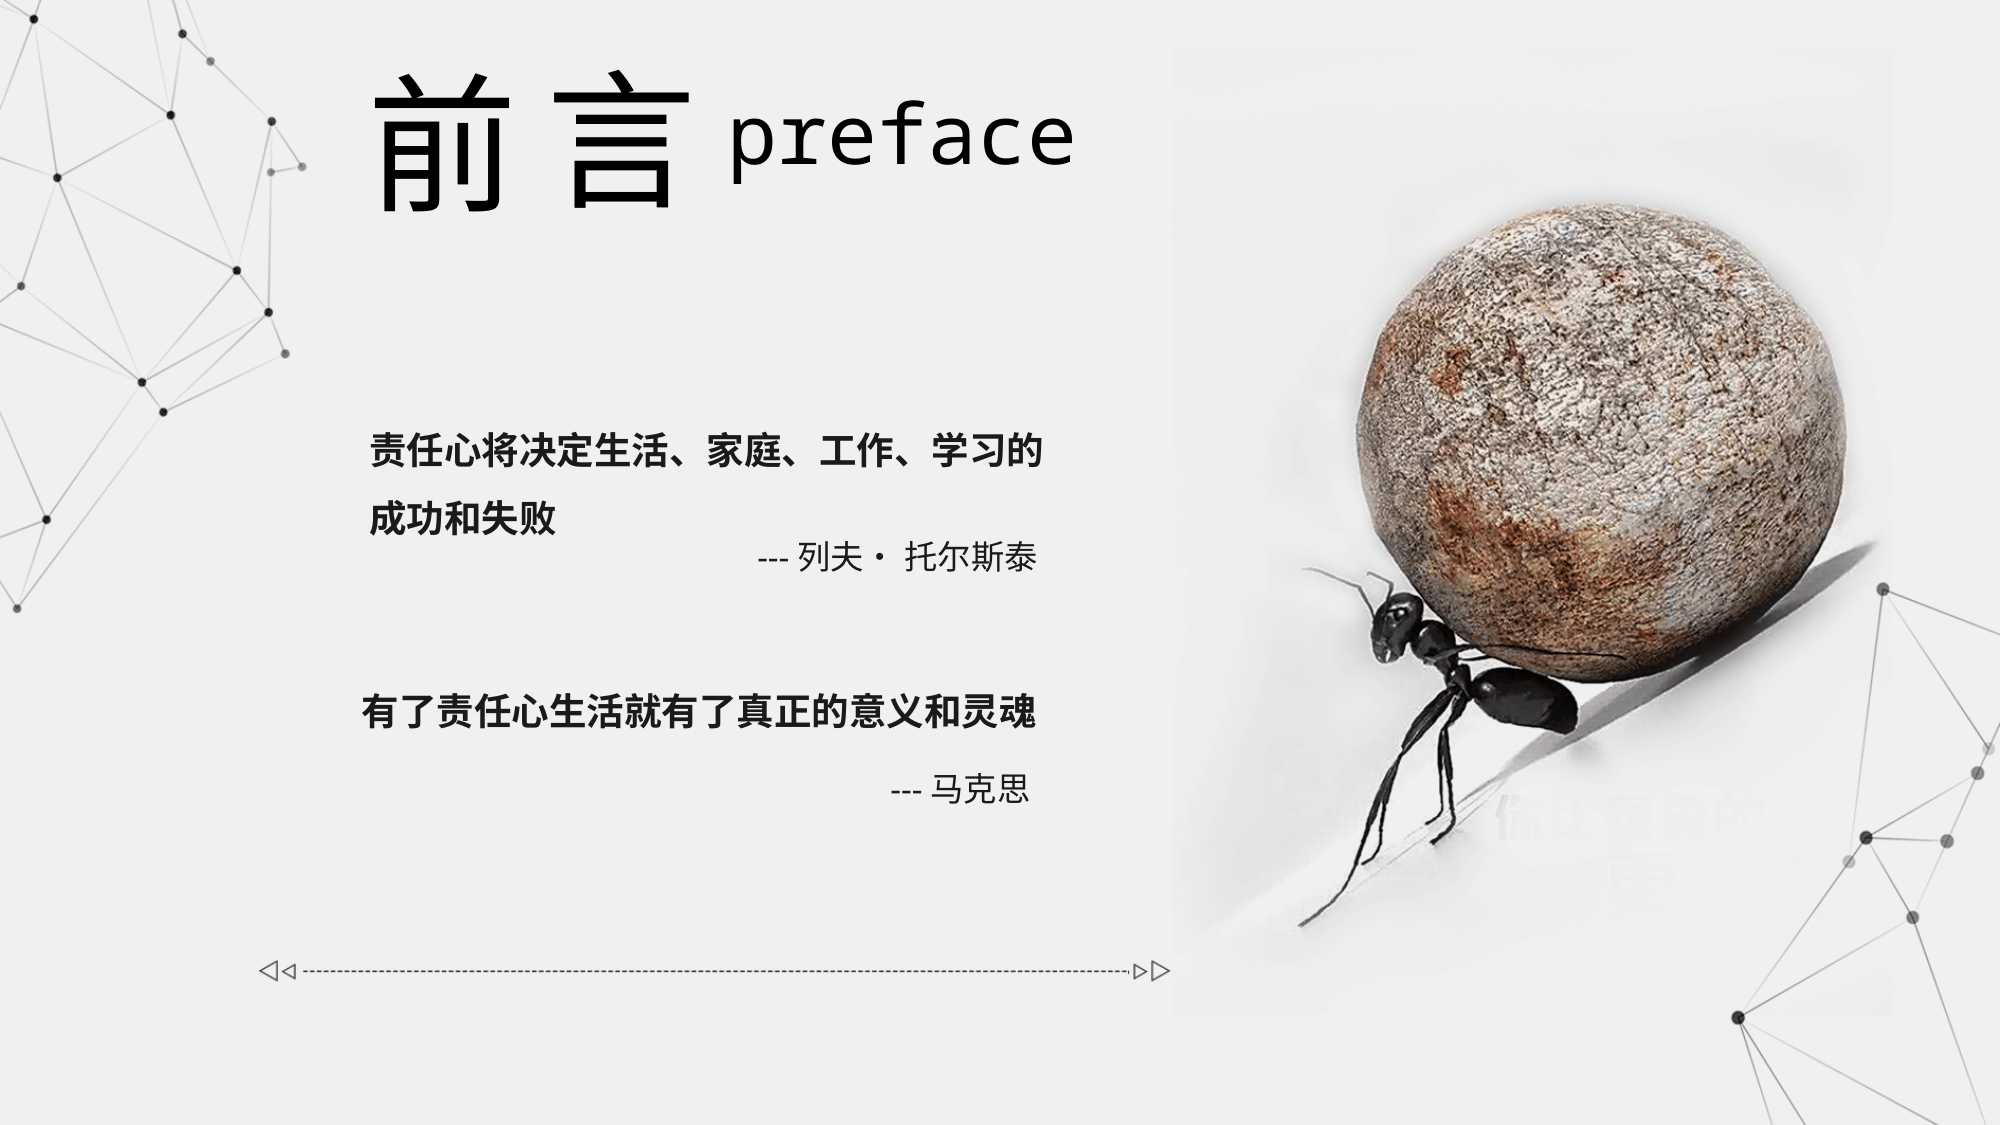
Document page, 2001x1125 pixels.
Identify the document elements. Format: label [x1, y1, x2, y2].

text_box [354, 397, 1087, 580]
picture [0, 0, 2000, 1125]
text_box [346, 657, 1080, 812]
